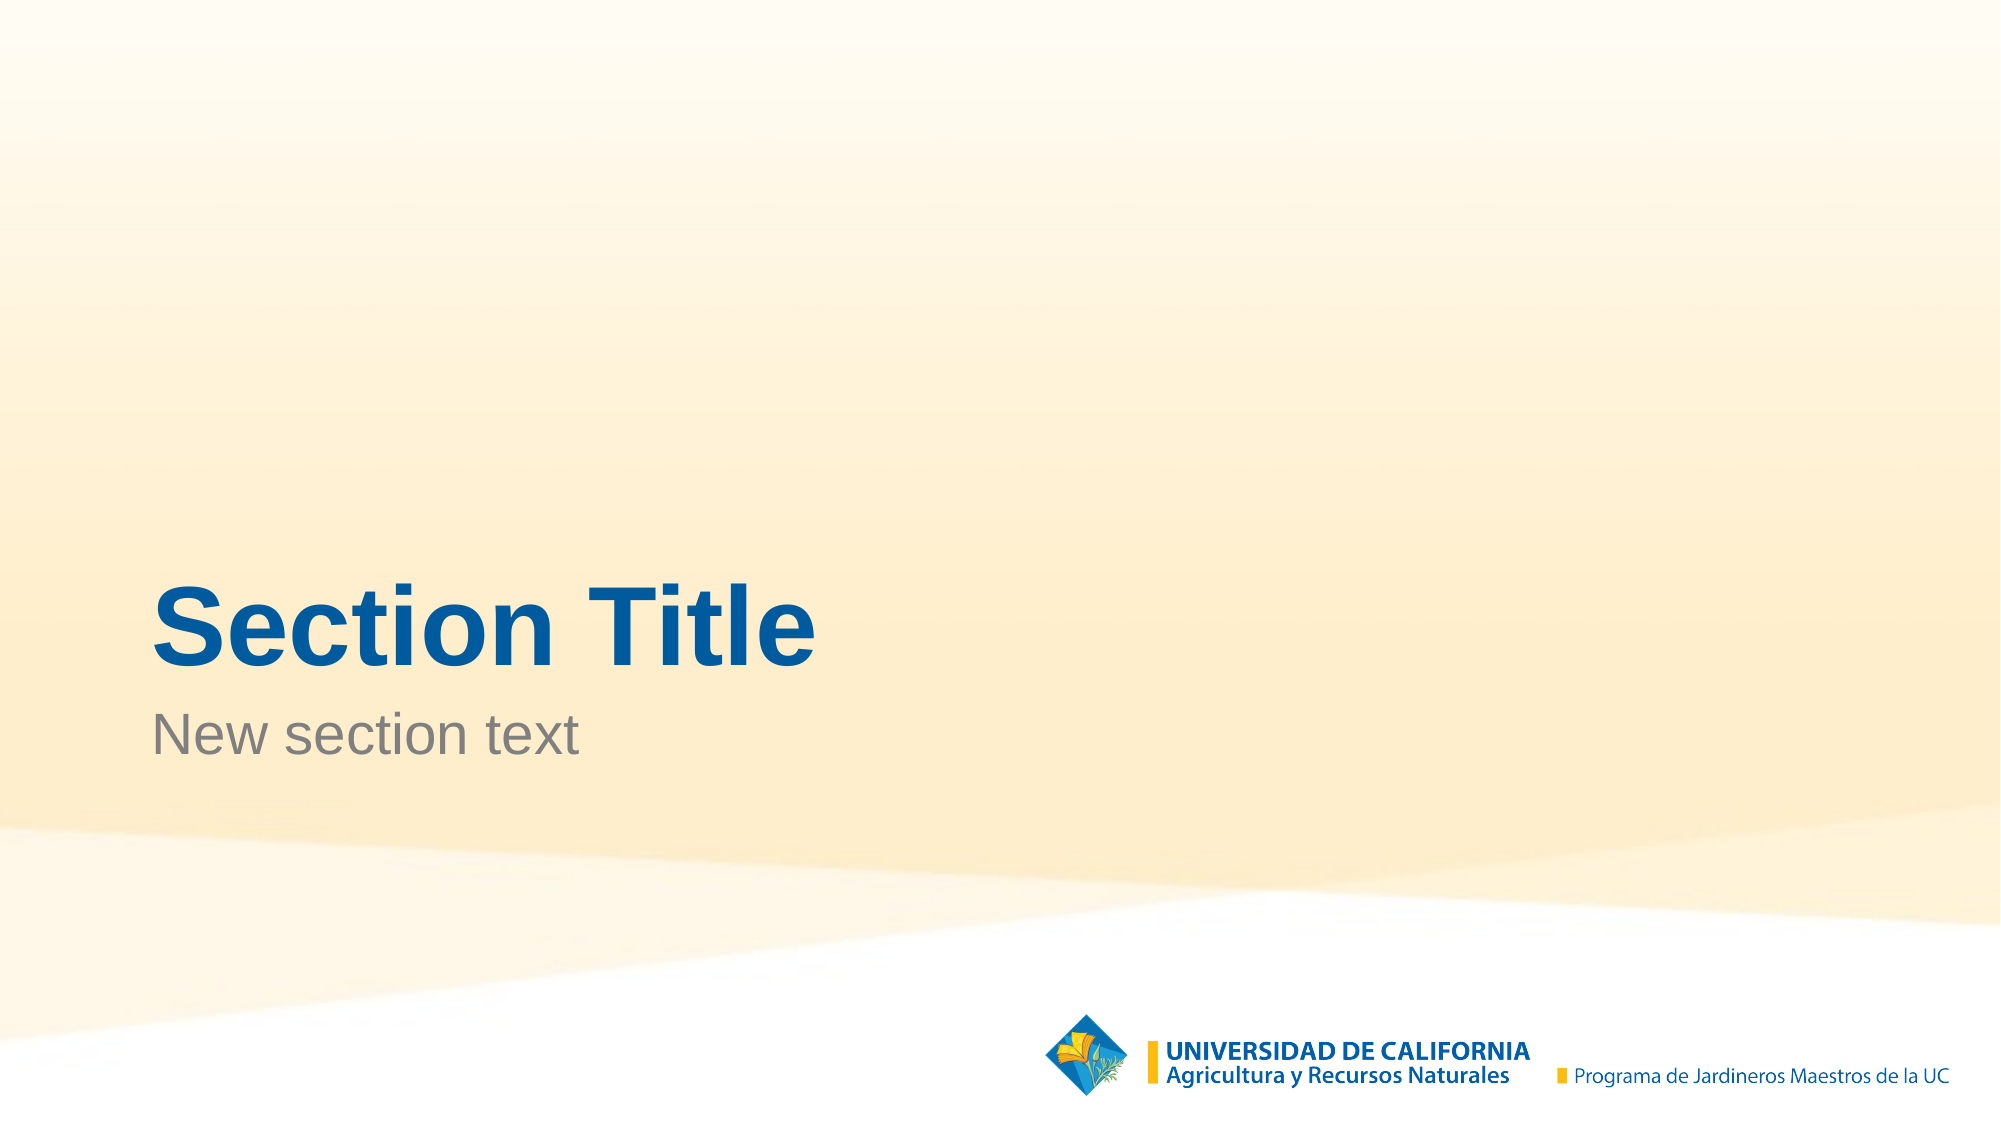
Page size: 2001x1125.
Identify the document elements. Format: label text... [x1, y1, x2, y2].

list New section text [136, 697, 1862, 944]
picture [0, 0, 2001, 1125]
title Section Title [136, 229, 1862, 697]
